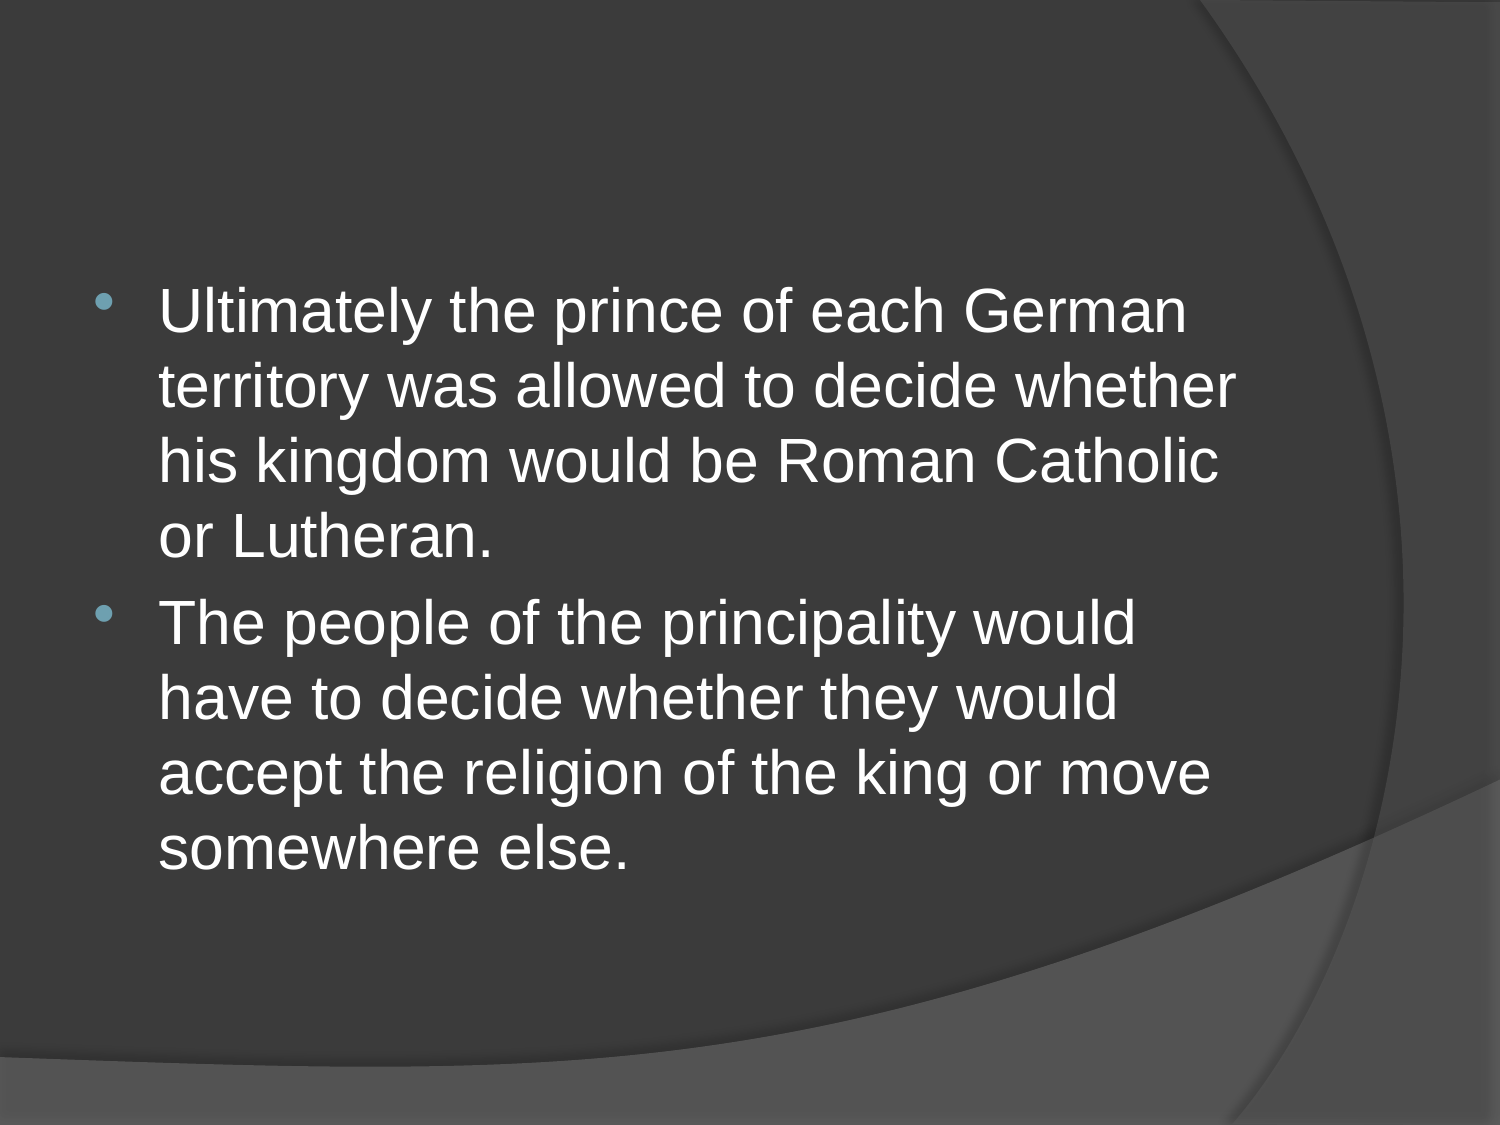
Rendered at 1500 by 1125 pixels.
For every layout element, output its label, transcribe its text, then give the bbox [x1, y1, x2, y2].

list Ultimately the prince of each German territory was allowed to decide whether his kingdom would be Roman Catholic or Lutheran. The people of the principality would have to decide whether they would accept the religion of the king or move somewhere else. [75, 262, 1300, 1005]
